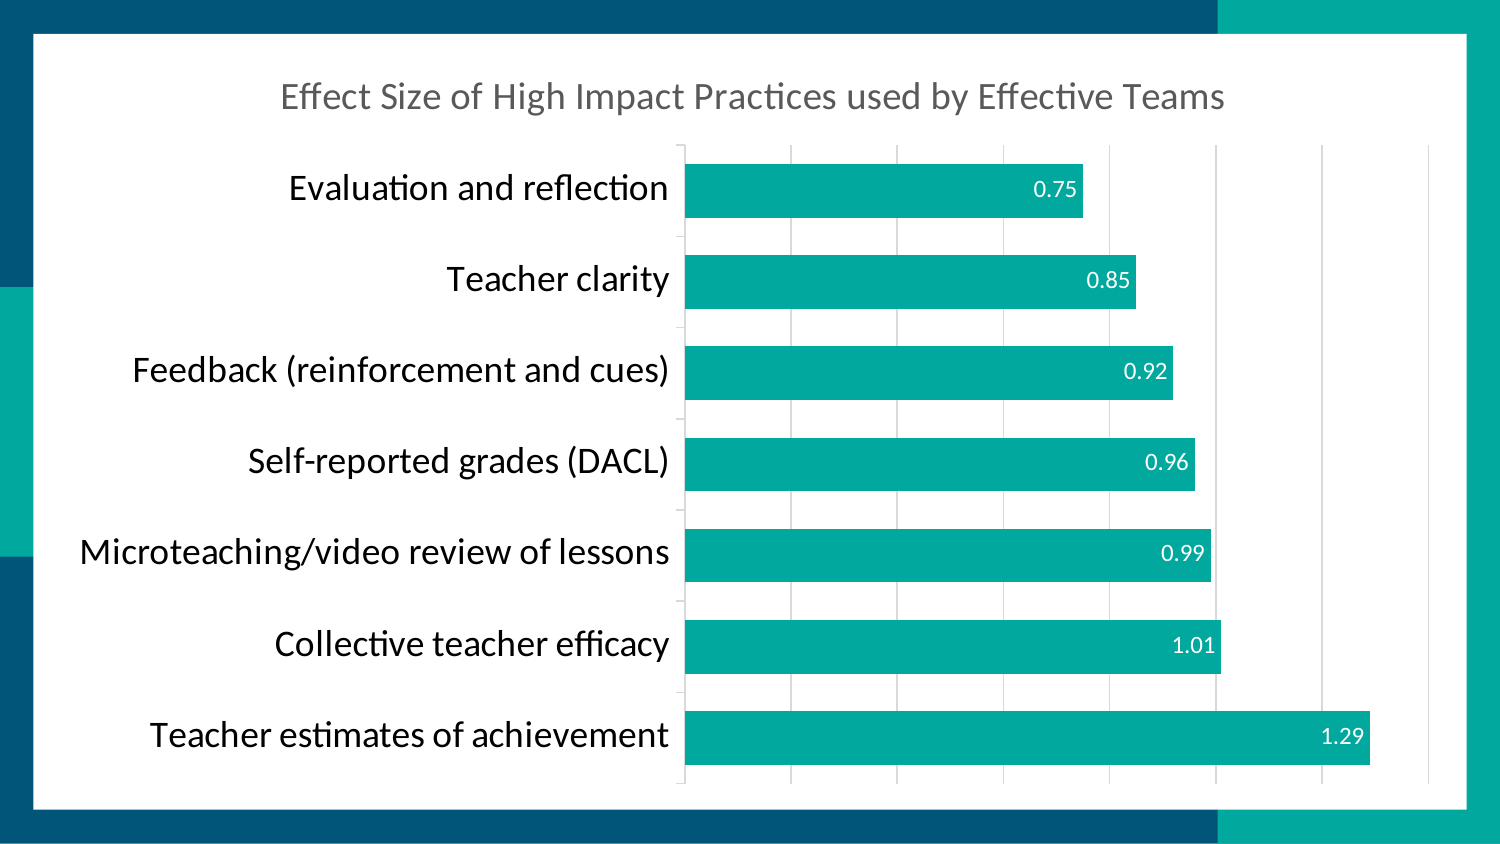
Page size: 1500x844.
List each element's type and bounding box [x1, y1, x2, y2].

chart [51, 44, 1457, 799]
